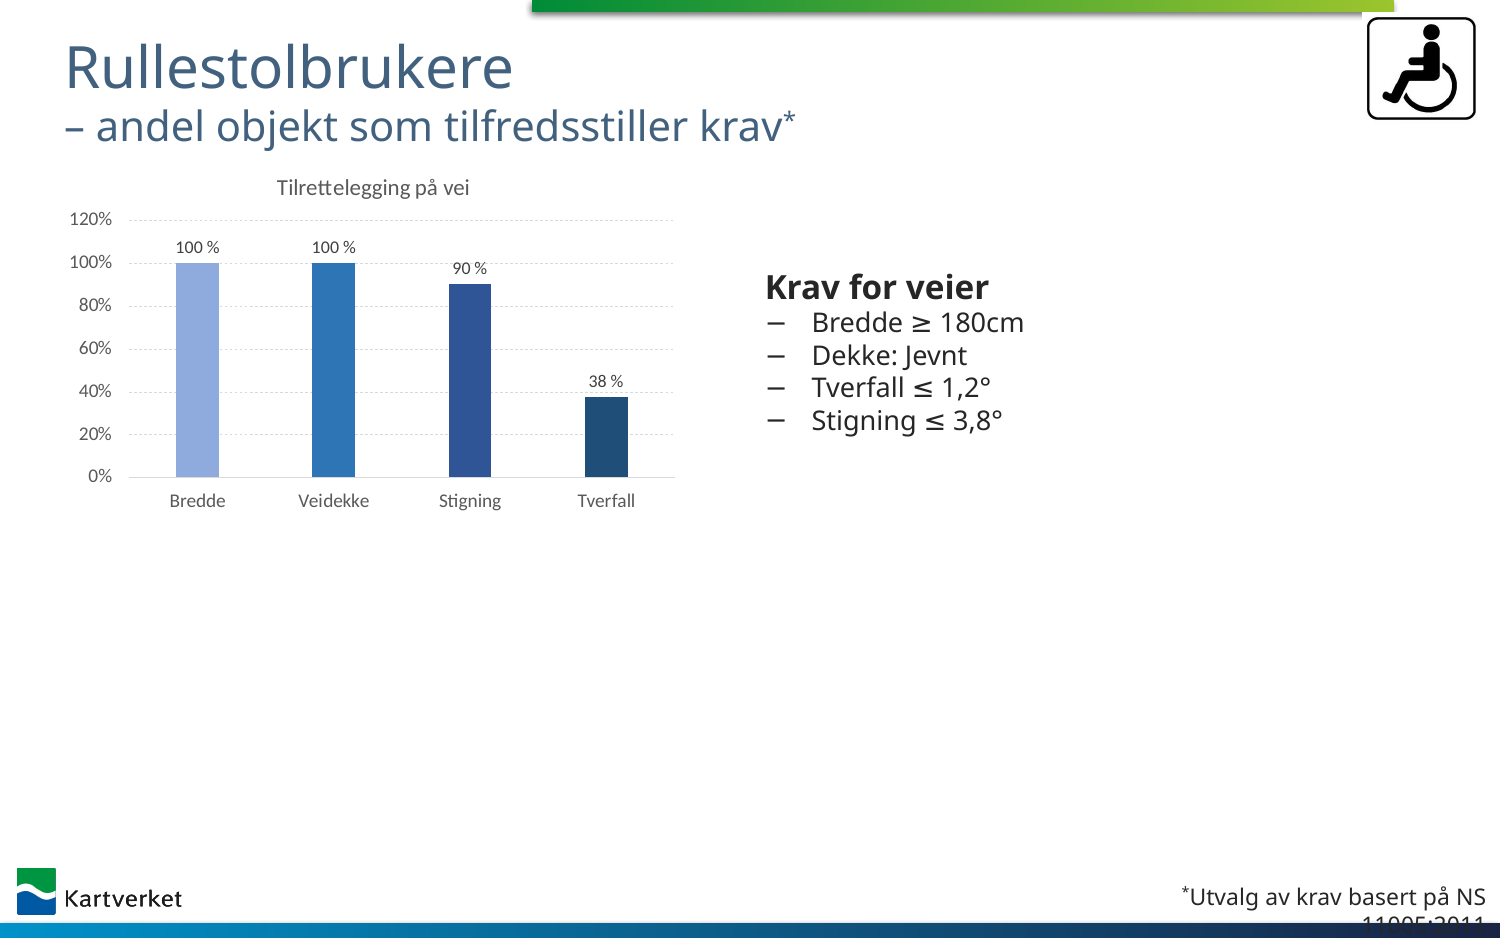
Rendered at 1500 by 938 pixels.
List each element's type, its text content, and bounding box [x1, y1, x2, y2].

text_box *Utvalg av krav basert på NS 11005:2011 [1068, 873, 1500, 938]
picture [1362, 12, 1481, 126]
picture [62, 166, 685, 519]
text_box Krav for veier Bredde ≥ 180cm Dekke: Jevnt Tverfall ≤ 1,2° Stigning ≤ 3,8° [750, 258, 1234, 444]
text_box Rullestolbrukere – andel objekt som tilfredsstiller krav* [49, 25, 1431, 158]
